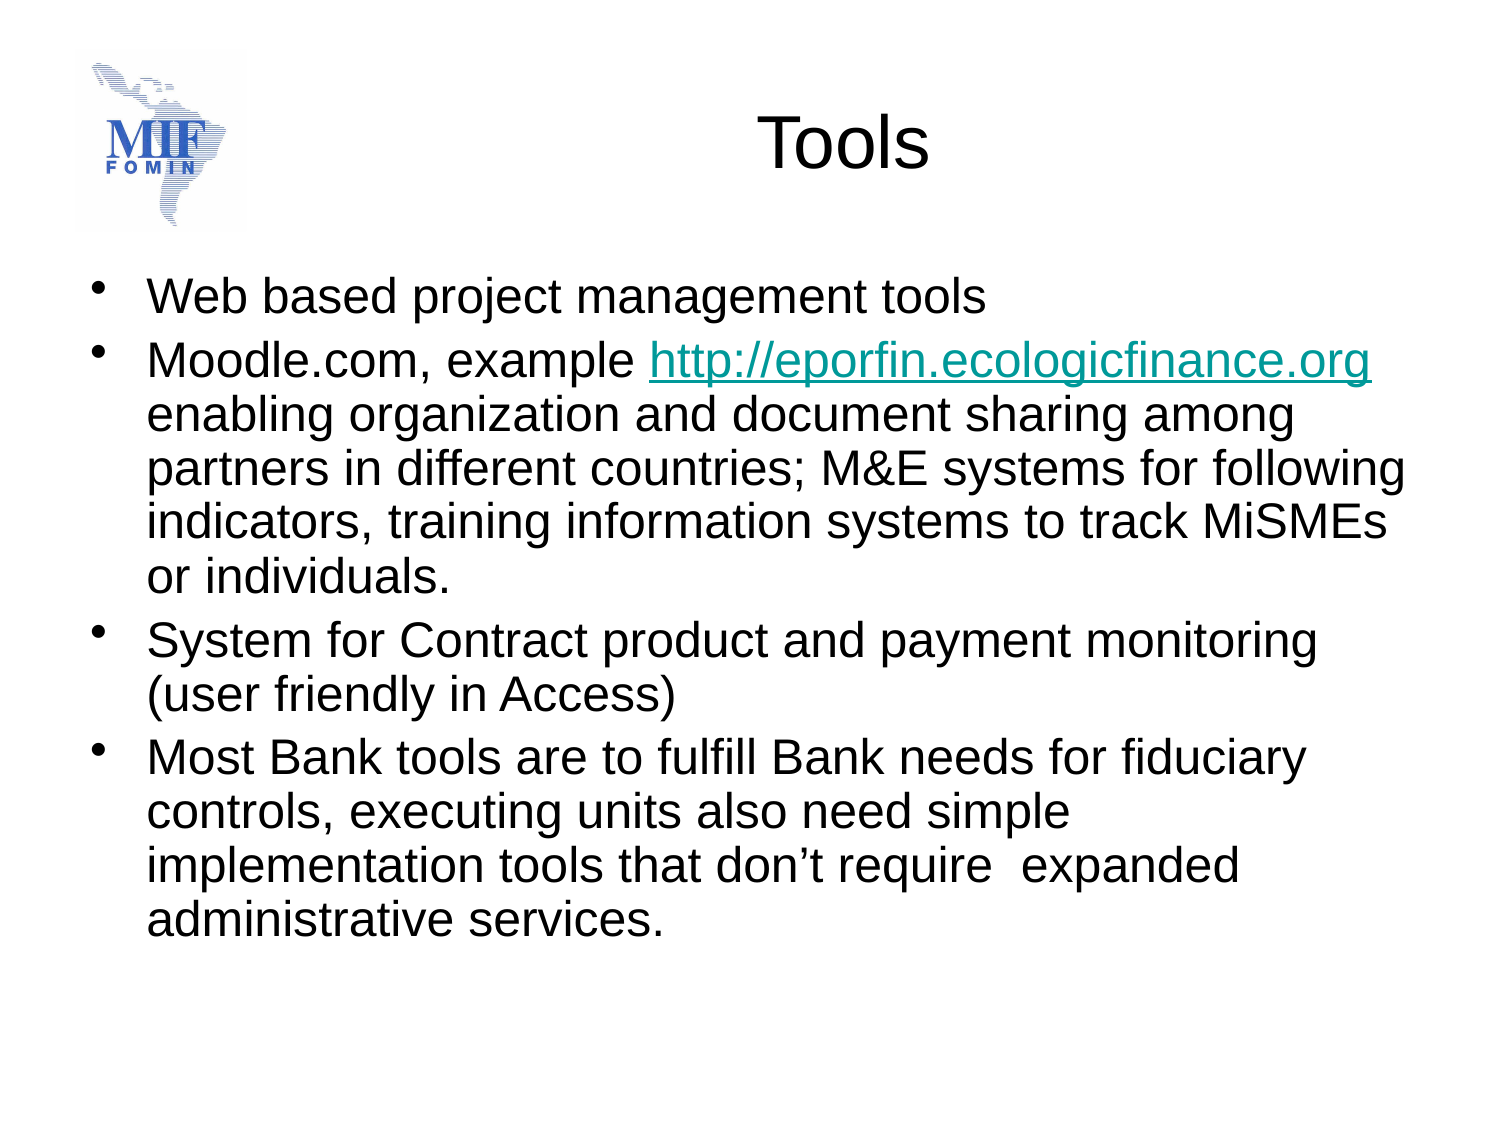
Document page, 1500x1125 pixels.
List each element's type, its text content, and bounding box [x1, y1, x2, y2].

title Tools [262, 44, 1426, 233]
list Web based project management tools Moodle.com, example http://eporfin.ecologicfinance.org enabling organization and document sharing among partners in different countries; M&E systems for following indicators, training information systems to track MiSMEs or individuals. System for Contract product and payment monitoring (user friendly in Access) Most Bank tools are to fulfill Bank needs for fiduciary controls, executing units also need simple implementation tools that don’t require expanded administrative services. [74, 262, 1426, 1006]
picture [75, 49, 247, 232]
